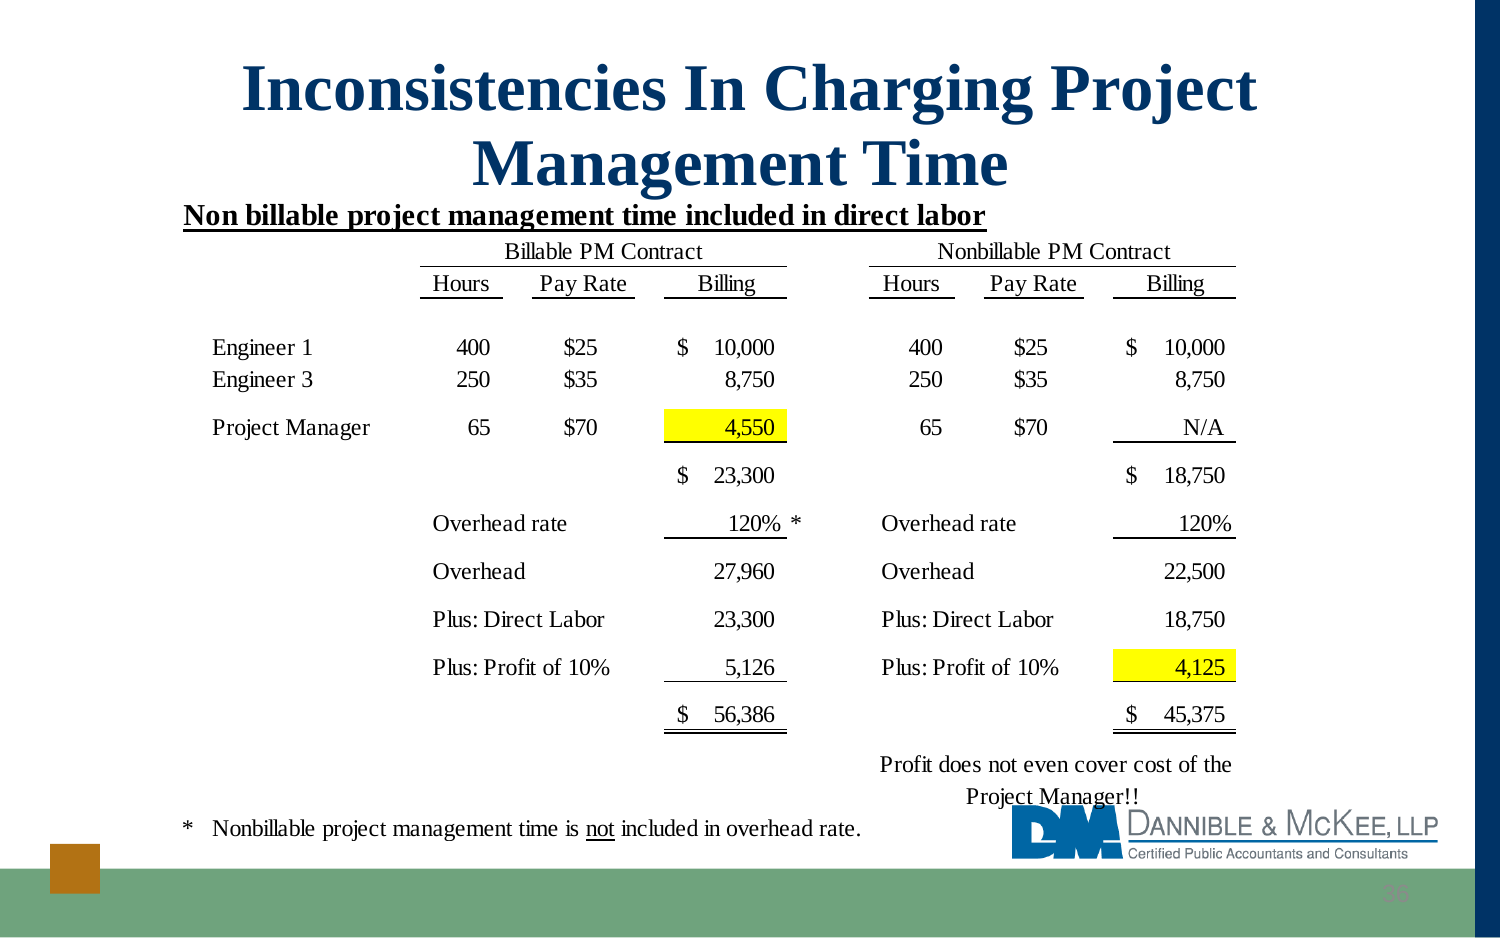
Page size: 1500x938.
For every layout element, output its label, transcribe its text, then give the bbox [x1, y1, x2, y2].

picture [1012, 805, 1438, 859]
slide_number 36 [1074, 868, 1425, 919]
title Inconsistencies In Charging Project Management Time [112, 43, 1388, 169]
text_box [176, 193, 1238, 844]
